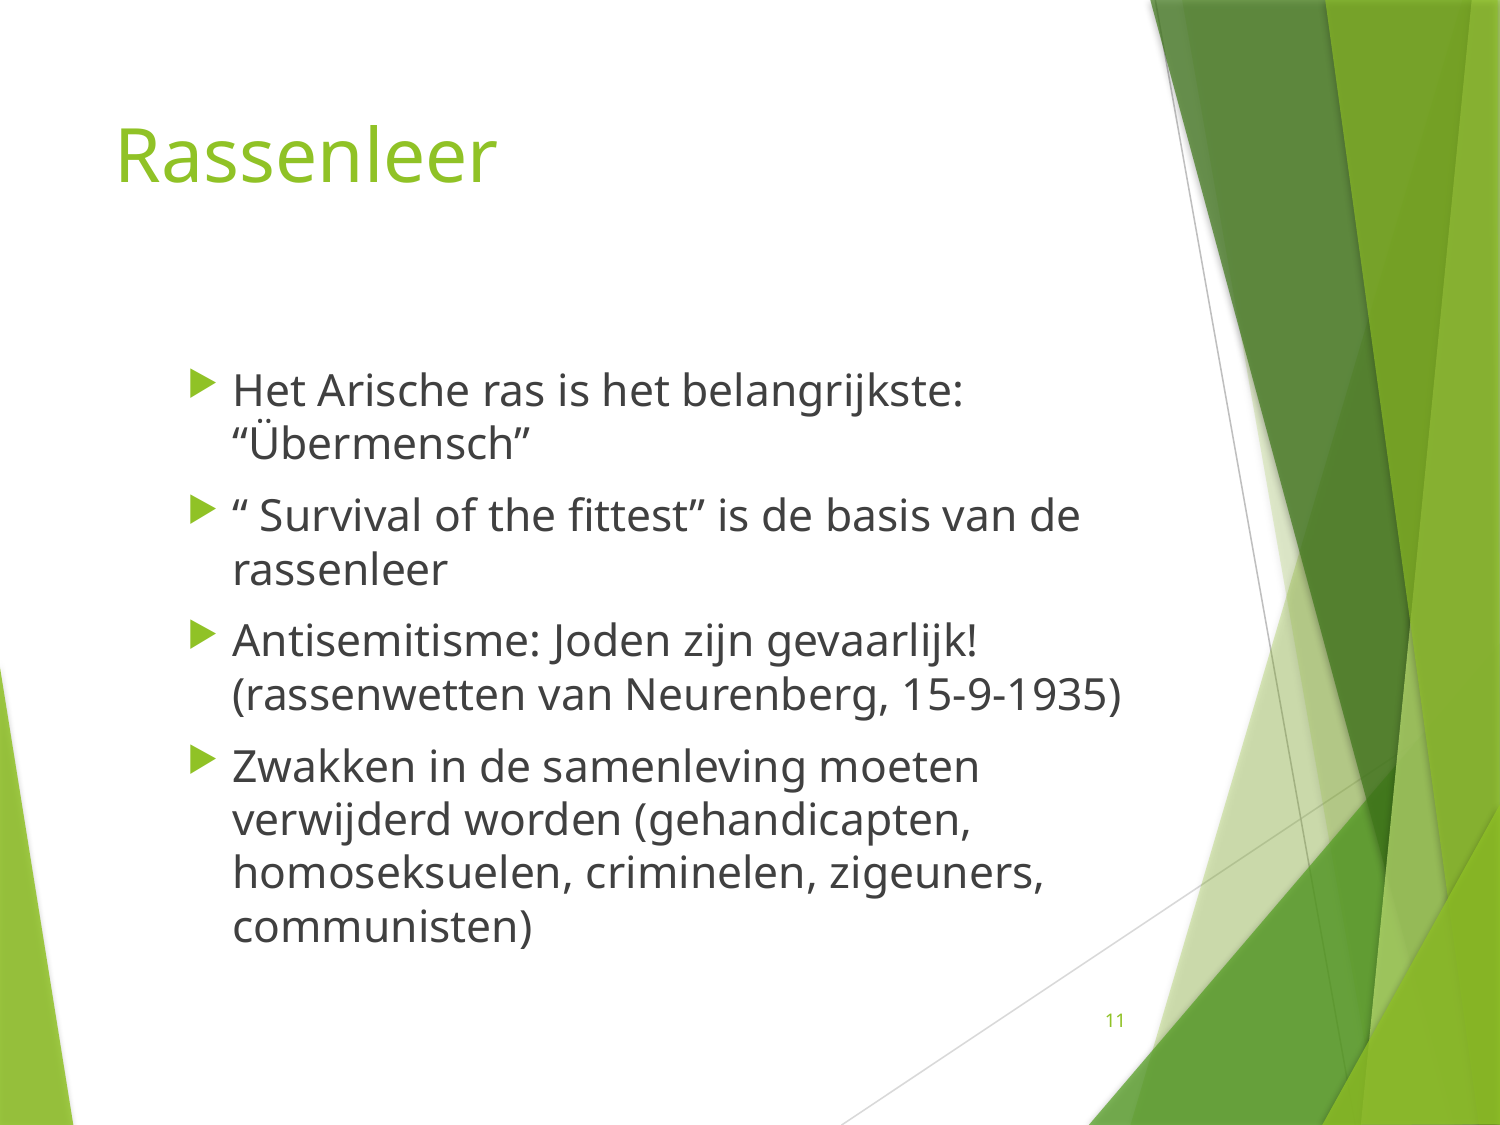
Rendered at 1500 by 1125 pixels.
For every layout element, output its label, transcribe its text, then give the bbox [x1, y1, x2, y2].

list Het Arische ras is het belangrijkste: “Übermensch” “ Survival of the fittest” is de basis van de rassenleer Antisemitisme: Joden zijn gevaarlijk! (rassenwetten van Neurenberg, 15-9-1935) Zwakken in de samenleving moeten verwijderd worden (gehandicapten, homoseksuelen, criminelen, zigeuners, communisten) [99, 354, 1142, 992]
slide_number 11 [1057, 991, 1142, 1051]
title Rassenleer [99, 99, 1142, 317]
